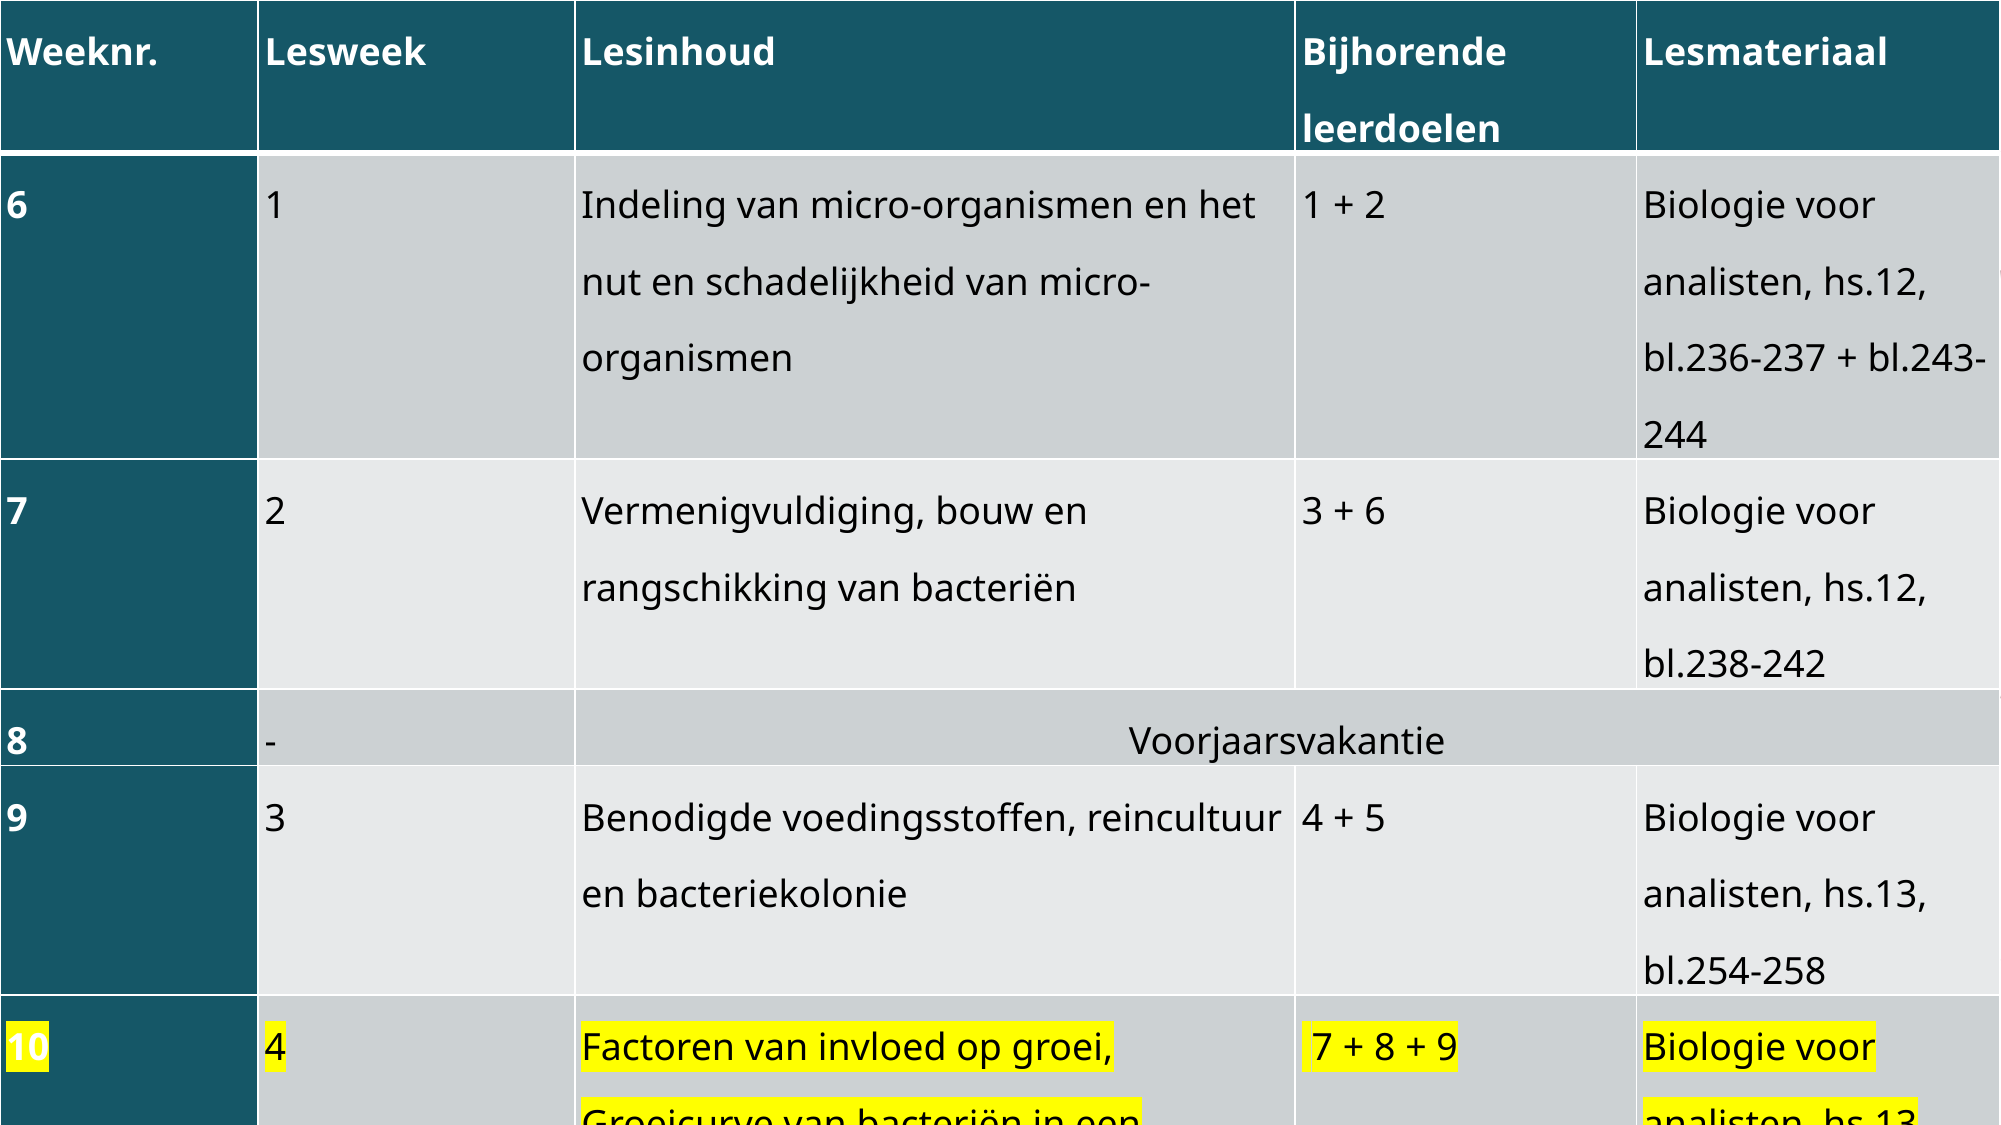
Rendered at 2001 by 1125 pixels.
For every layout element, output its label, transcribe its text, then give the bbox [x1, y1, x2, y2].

table_cell 10 [1, 996, 257, 1125]
table_cell 1 [259, 156, 574, 458]
table_cell 3 [259, 766, 574, 994]
table_cell Biologie voor analisten, hs.13, bl.254-258 [1637, 766, 1999, 994]
table_cell 3 + 6 [1296, 460, 1636, 688]
table_cell Voorjaarsvakantie [576, 690, 1999, 765]
table_header Lesinhoud [576, 1, 1294, 150]
table_cell 7 [1, 460, 257, 688]
table_header Bijhorende leerdoelen [1296, 1, 1636, 150]
table_cell 1 + 2 [1296, 156, 1636, 458]
table_cell Biologie voor analisten, hs.12, bl.236-237 + bl.243-244 [1637, 156, 1999, 458]
table_header Lesweek [259, 1, 574, 150]
table_cell 2 [259, 460, 574, 688]
table_cell 6 [1, 156, 257, 458]
table_cell 4 [259, 996, 574, 1125]
table_cell 8 [1, 690, 257, 765]
table_cell Biologie voor analisten, hs.13 bl.258-264 [1637, 996, 1999, 1125]
table_cell Factoren van invloed op groei, Groeicurve van bacteriën in een batchcultuur en groei meten op het lab [576, 996, 1294, 1125]
table_cell Indeling van micro-organismen en het nut en schadelijkheid van micro-organismen [576, 156, 1294, 458]
table_header Lesmateriaal [1637, 1, 1999, 150]
table_header Weeknr. [1, 1, 257, 150]
table_cell Vermenigvuldiging, bouw en rangschikking van bacteriën [576, 460, 1294, 688]
table_cell 9 [1, 766, 257, 994]
table_cell 4 + 5 [1296, 766, 1636, 994]
table_cell Benodigde voedingsstoffen, reincultuur en bacteriekolonie [576, 766, 1294, 994]
table_cell Biologie voor analisten, hs.12, bl.238-242 [1637, 460, 1999, 688]
table_cell 7 + 8 + 9 [1296, 996, 1636, 1125]
table_cell - [259, 690, 574, 765]
